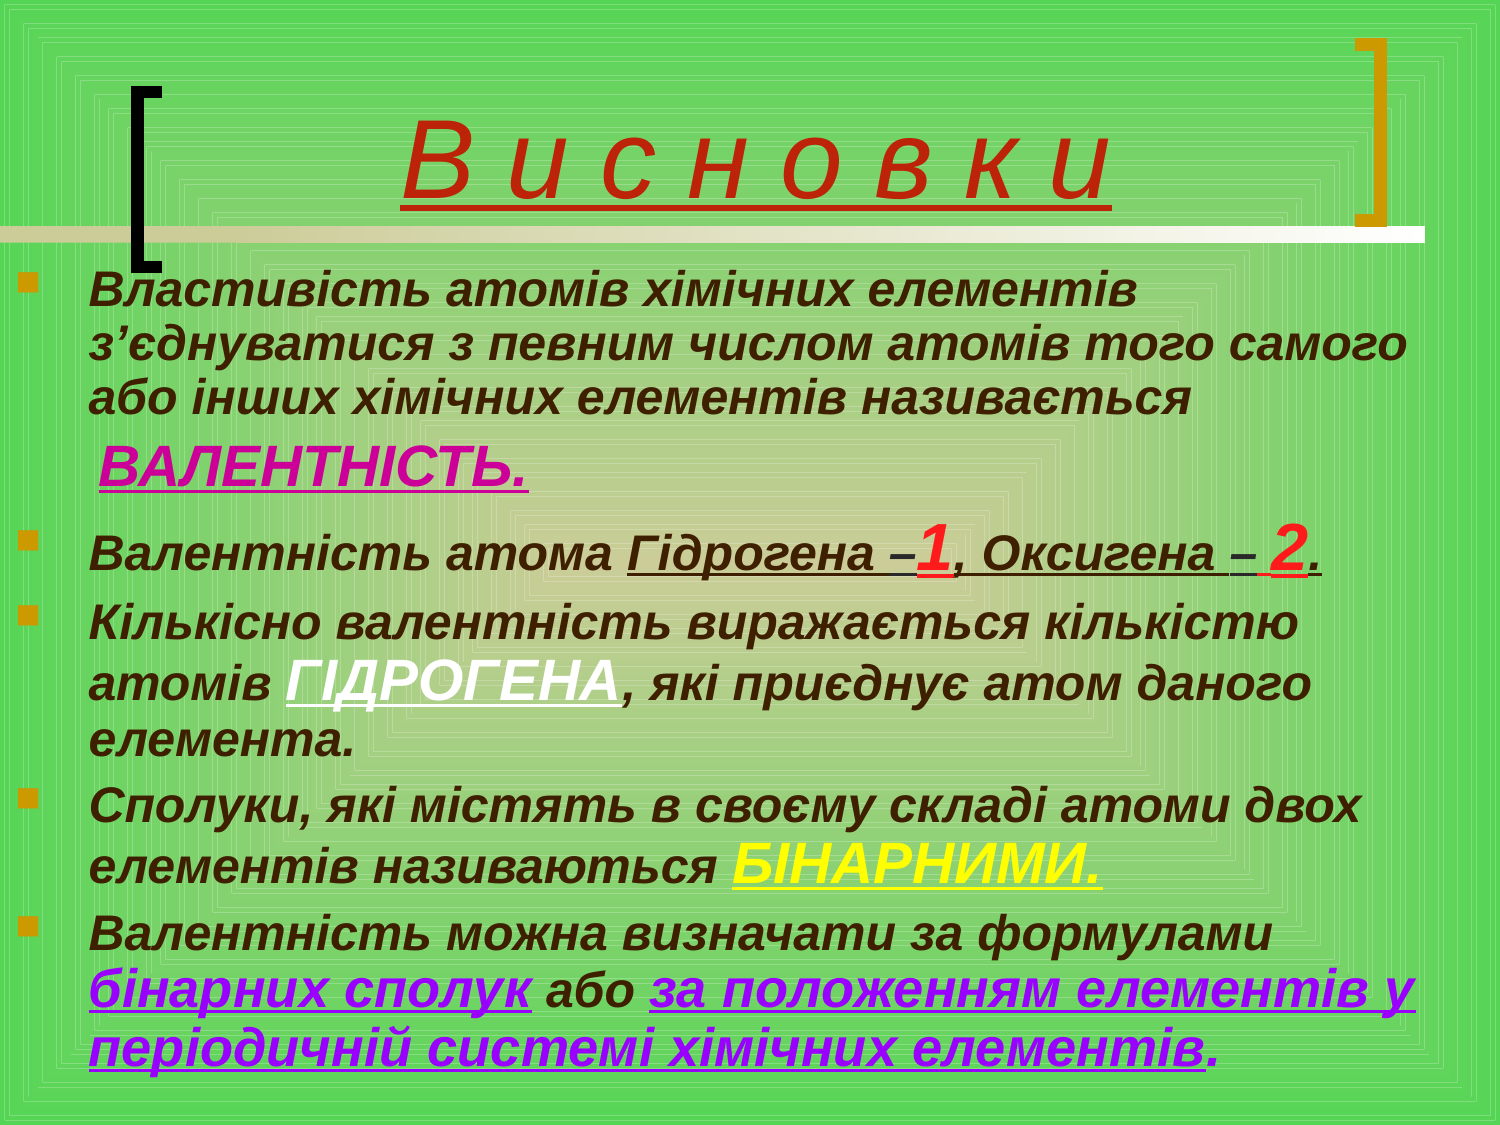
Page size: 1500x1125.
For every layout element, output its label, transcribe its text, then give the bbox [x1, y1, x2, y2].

list Властивість атомів хімічних елементів з’єднуватися з певним числом атомів того самого або інших хімічних елементів називається ВАЛЕНТНІСТЬ. Валентність атома Гідрогена –1, Оксигена – 2. Кількісно валентність виражається кількістю атомів ГІДРОГЕНА, які приєднує атом даного елемента. Сполуки, які містять в своєму складі атоми двох елементів називаються БІНАРНИМИ. Валентність можна визначати за формулами бінарних сполук або за положенням елементів у періодичній системі хімічних елементів. [0, 255, 1471, 1125]
title В и с н о в к и [312, 0, 1223, 229]
